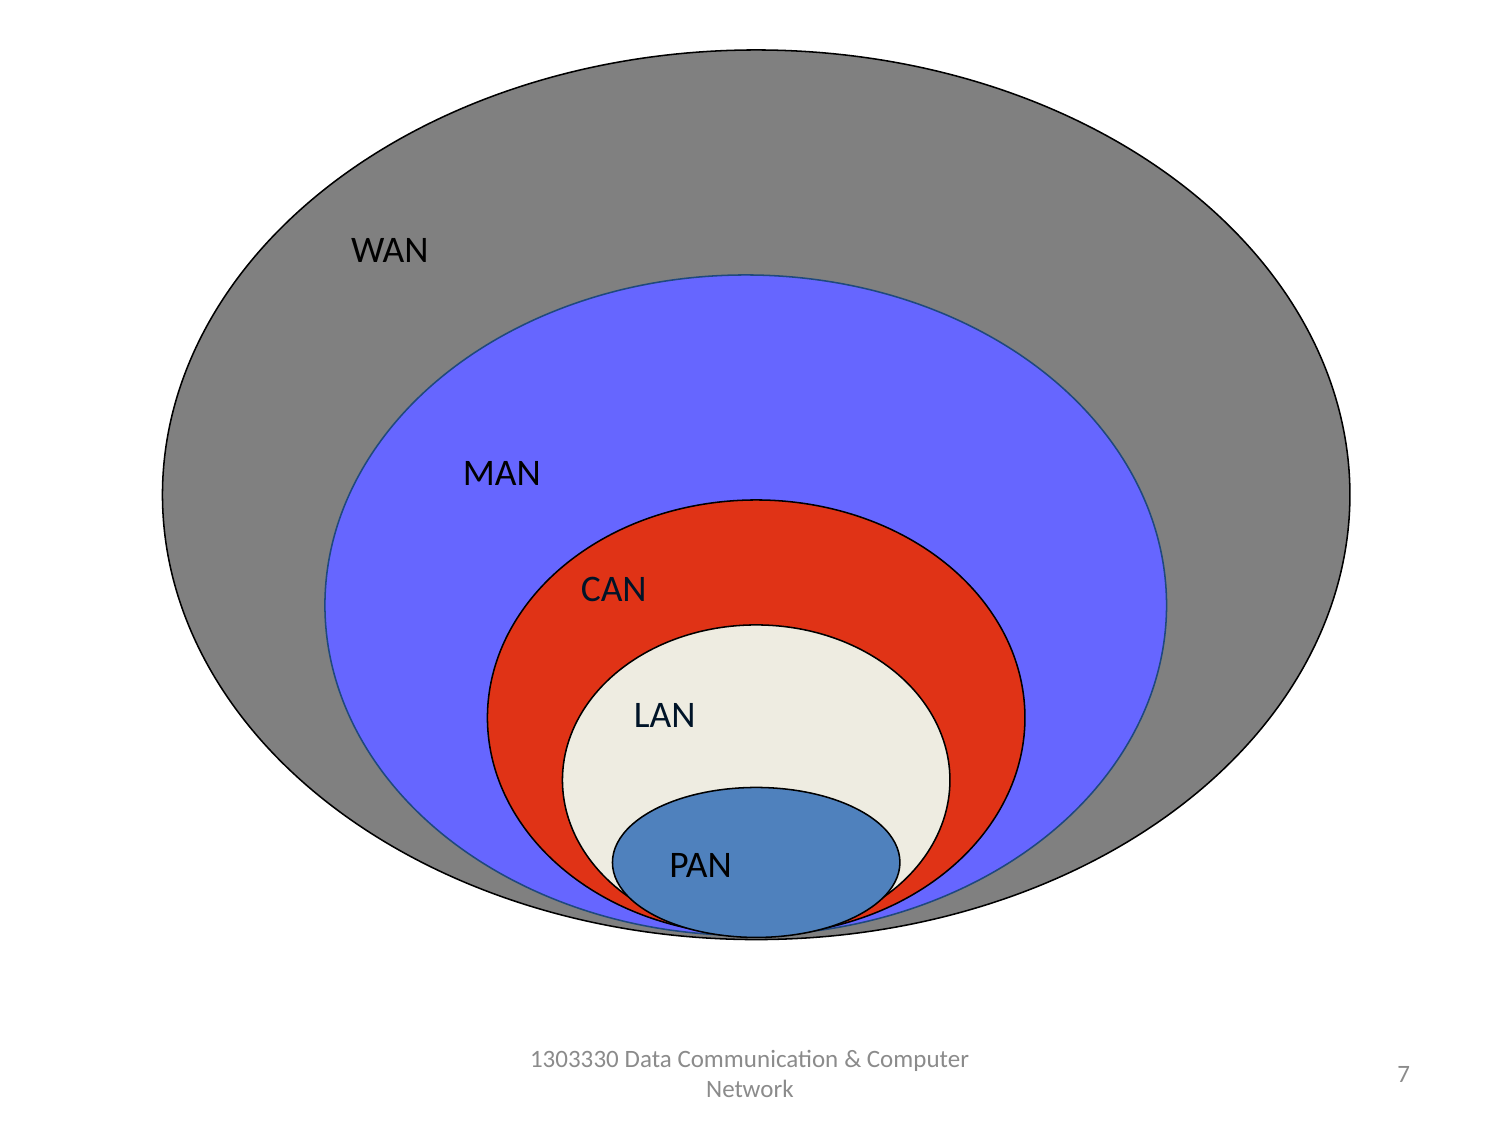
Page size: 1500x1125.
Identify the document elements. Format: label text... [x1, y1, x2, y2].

text_box MAN [324, 274, 1167, 935]
text_box PAN [612, 787, 900, 938]
text_box WAN [162, 49, 1350, 940]
slide_number 7 [1074, 1042, 1425, 1103]
text_box CAN [487, 499, 1025, 926]
text_box LAN [562, 624, 950, 897]
footer 1303330 Data Communication & Computer Network [512, 1042, 988, 1103]
